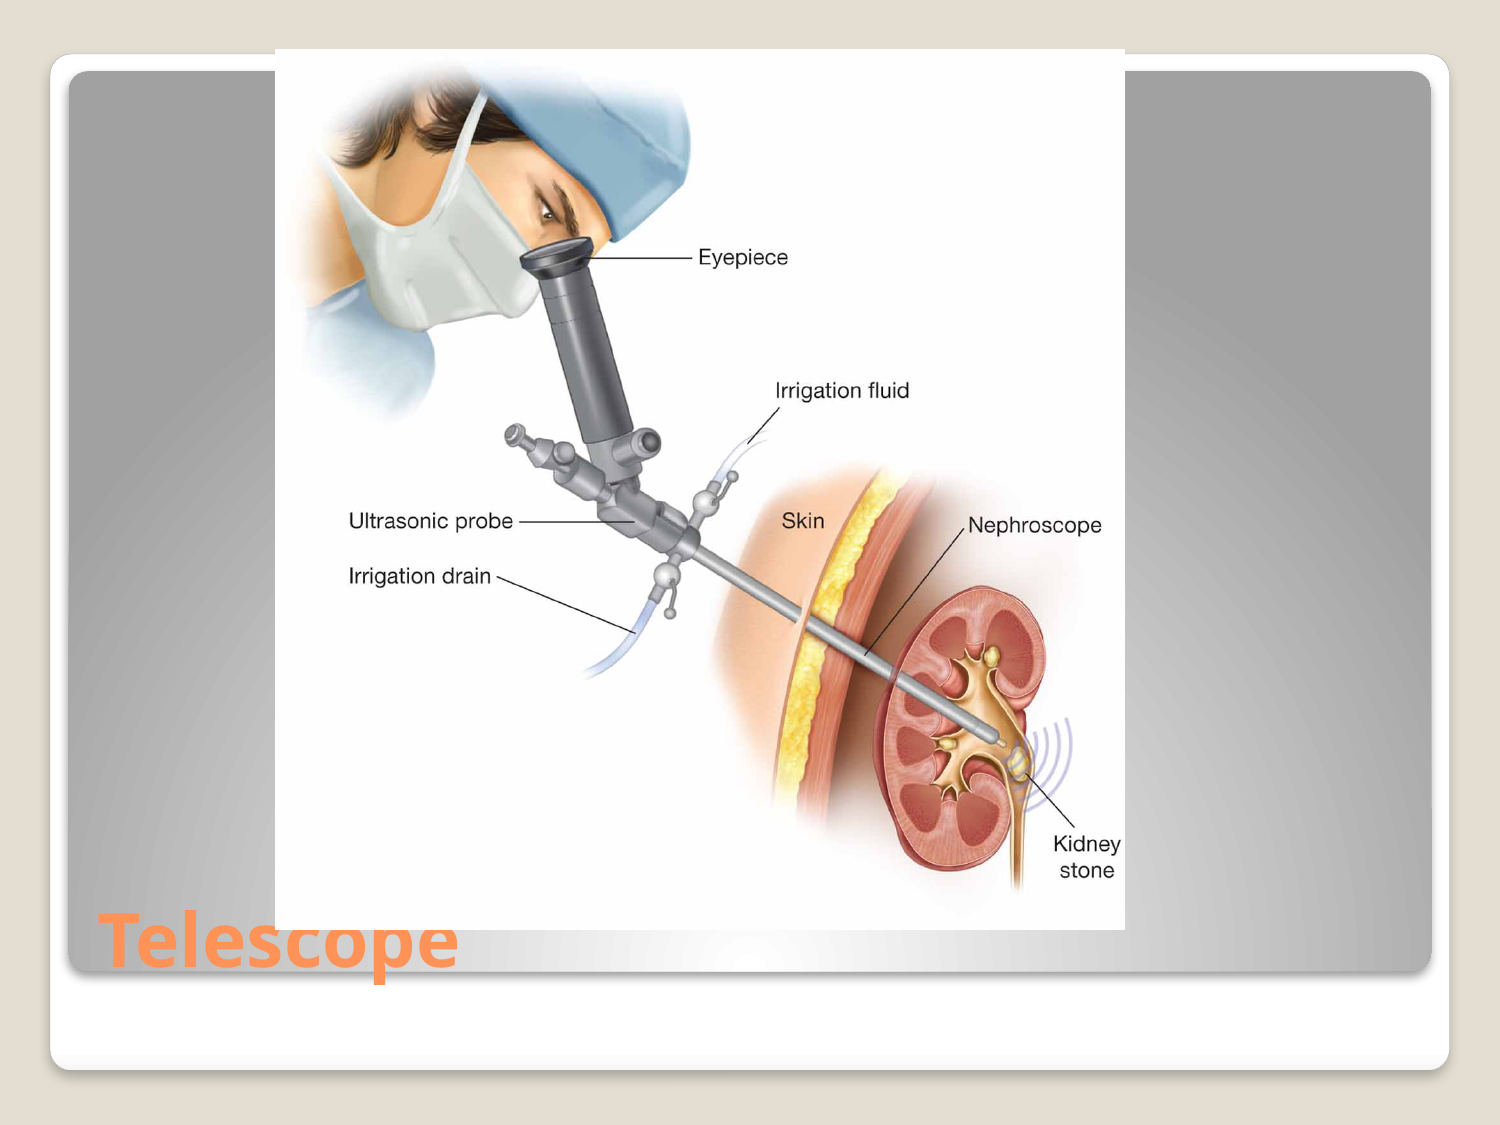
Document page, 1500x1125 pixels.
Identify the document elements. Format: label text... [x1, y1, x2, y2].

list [274, 49, 1126, 930]
title Telescope [82, 817, 1425, 990]
